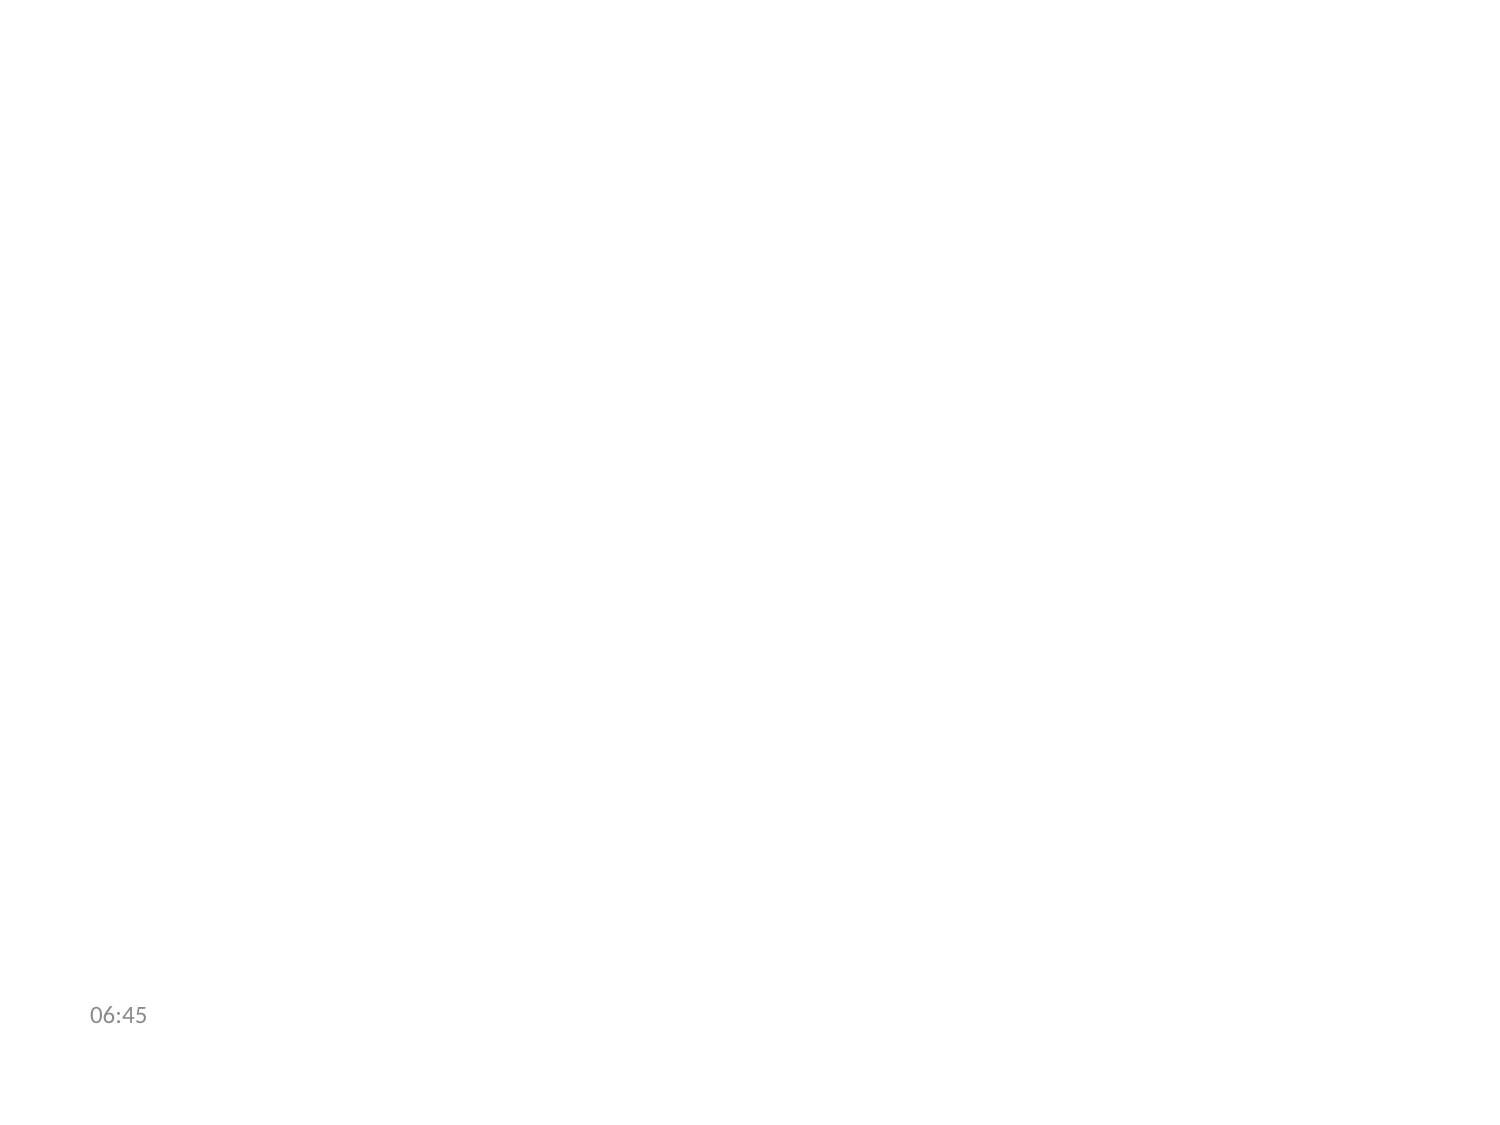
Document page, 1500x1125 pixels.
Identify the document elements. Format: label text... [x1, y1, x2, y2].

text_box 15:35 [75, 983, 425, 1044]
